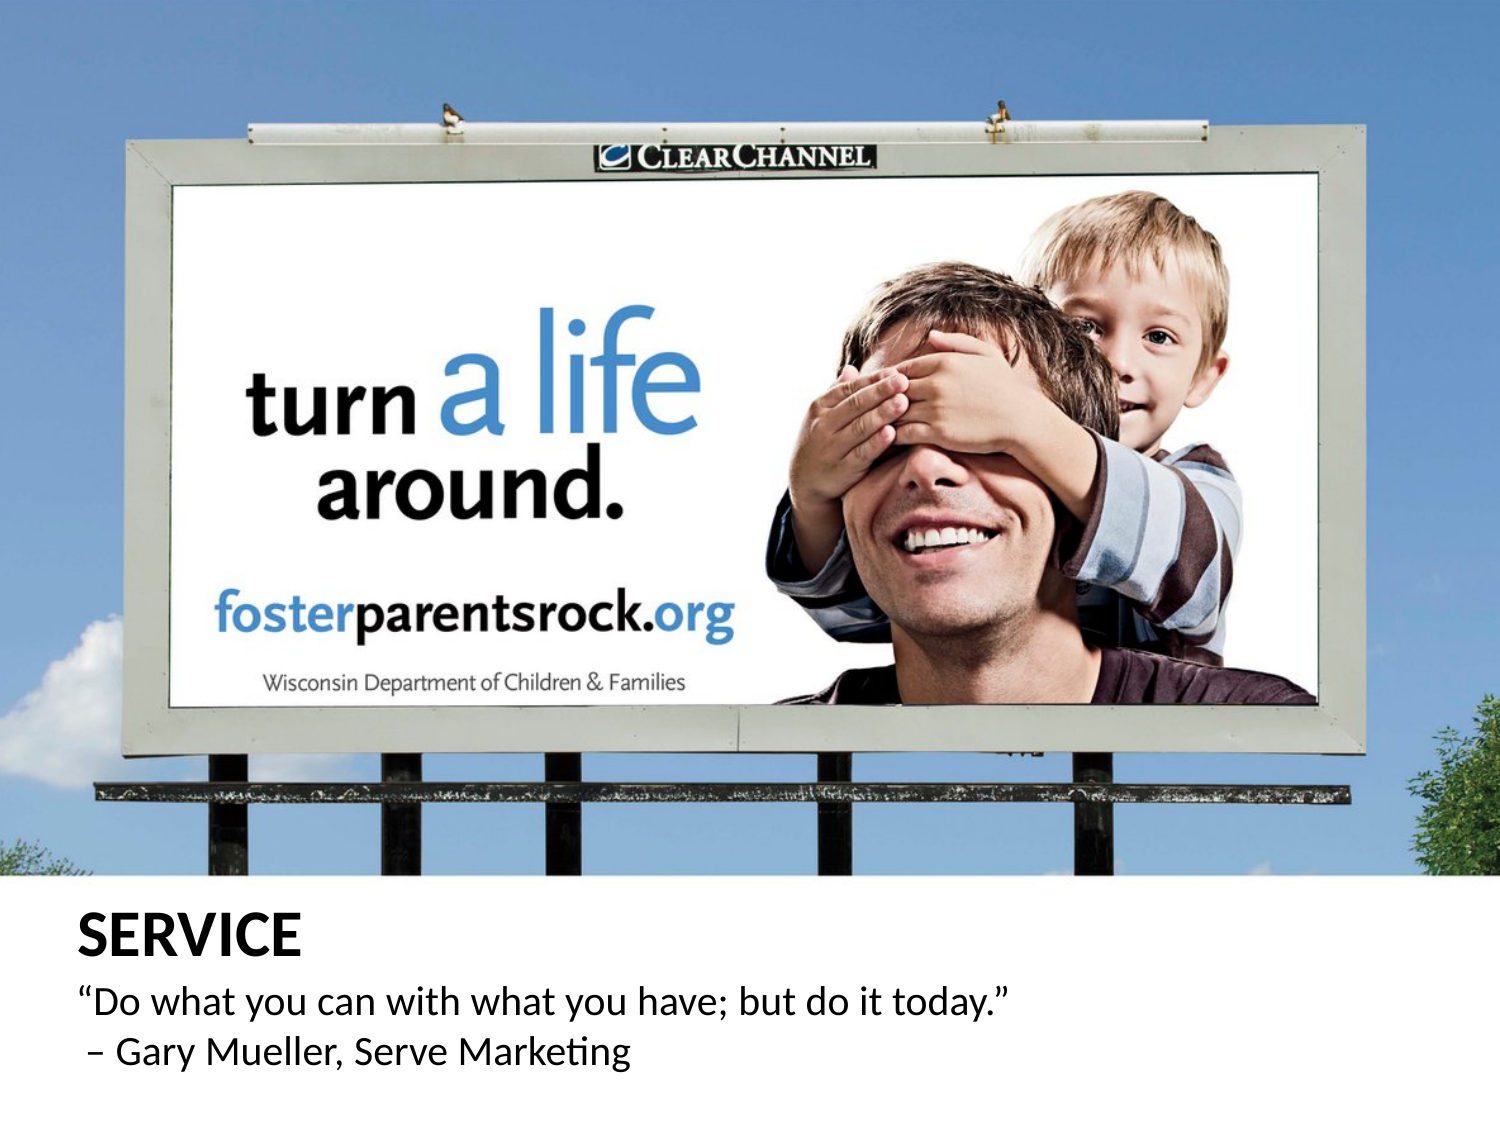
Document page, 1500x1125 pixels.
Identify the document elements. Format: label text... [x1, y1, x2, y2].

picture [0, 0, 1500, 888]
text_box “Do what you can with what you have; but do it today.” – Gary Mueller, Serve Marketing [61, 966, 1500, 1082]
text_box SERVICE [62, 896, 318, 966]
